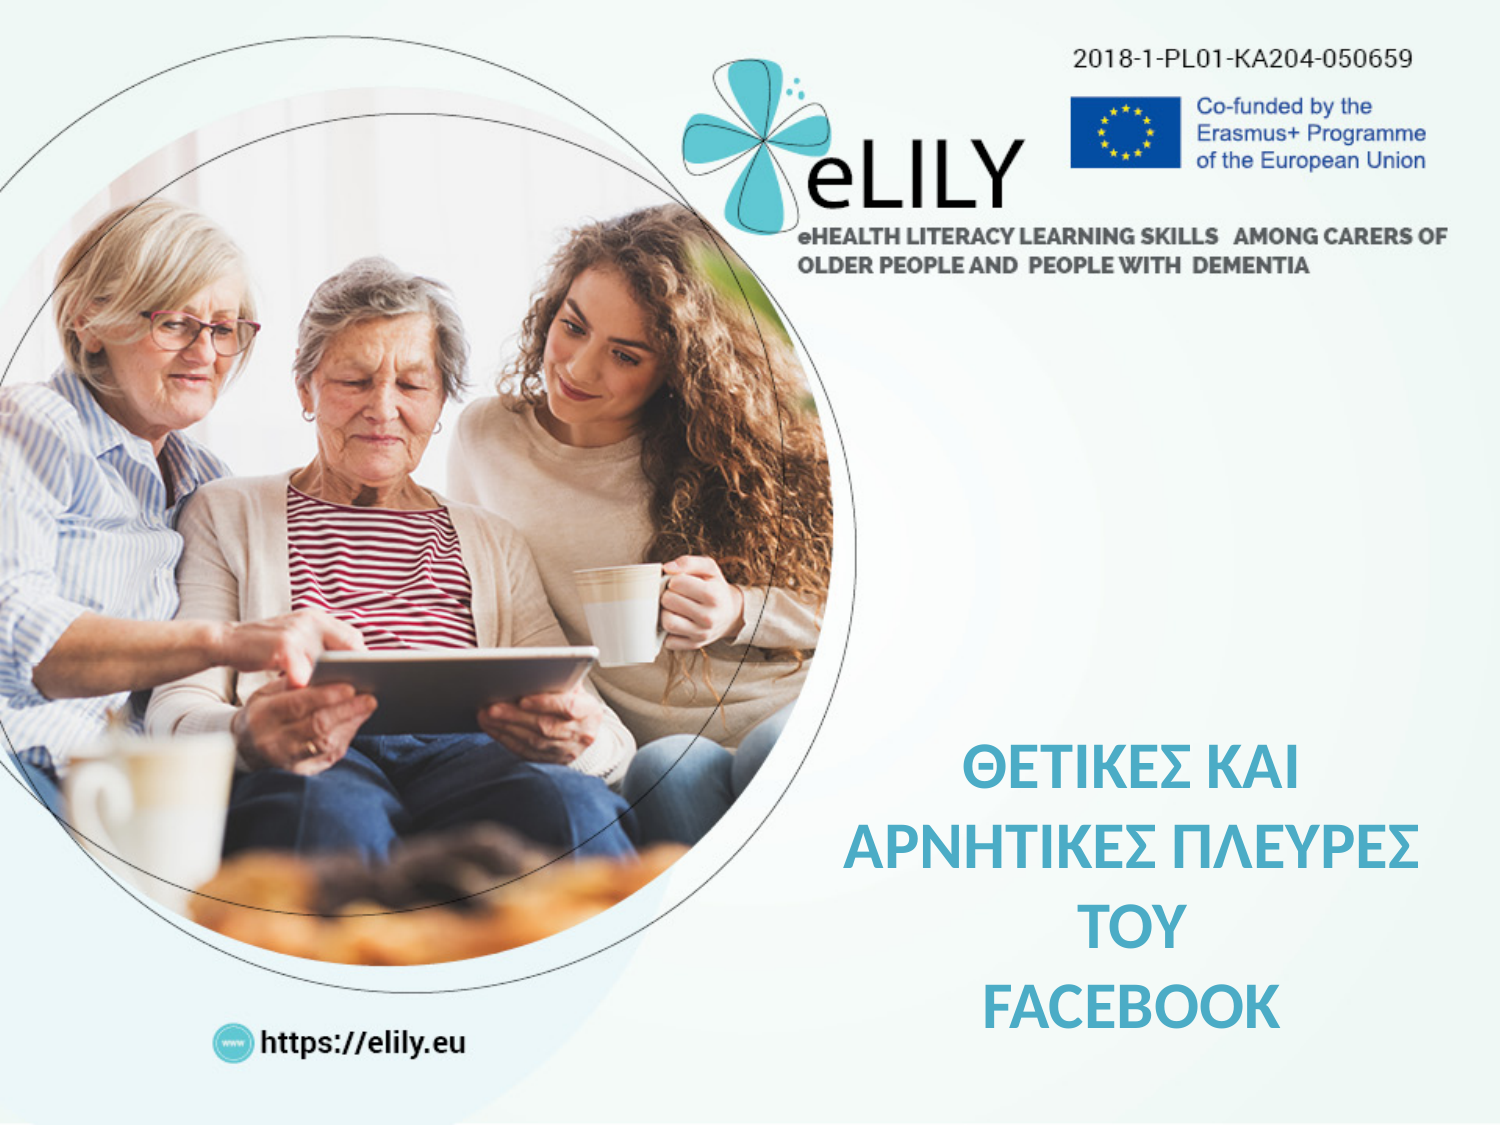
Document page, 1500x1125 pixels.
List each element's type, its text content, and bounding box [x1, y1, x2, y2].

text_box ΘΕΤΙΚΕΣ ΚΑΙ ΑΡΝΗΤΙΚΕΣ ΠΛΕΥΡΕΣ ΤΟΥ FACEBOOK [796, 714, 1467, 1050]
picture [0, 0, 1500, 1125]
